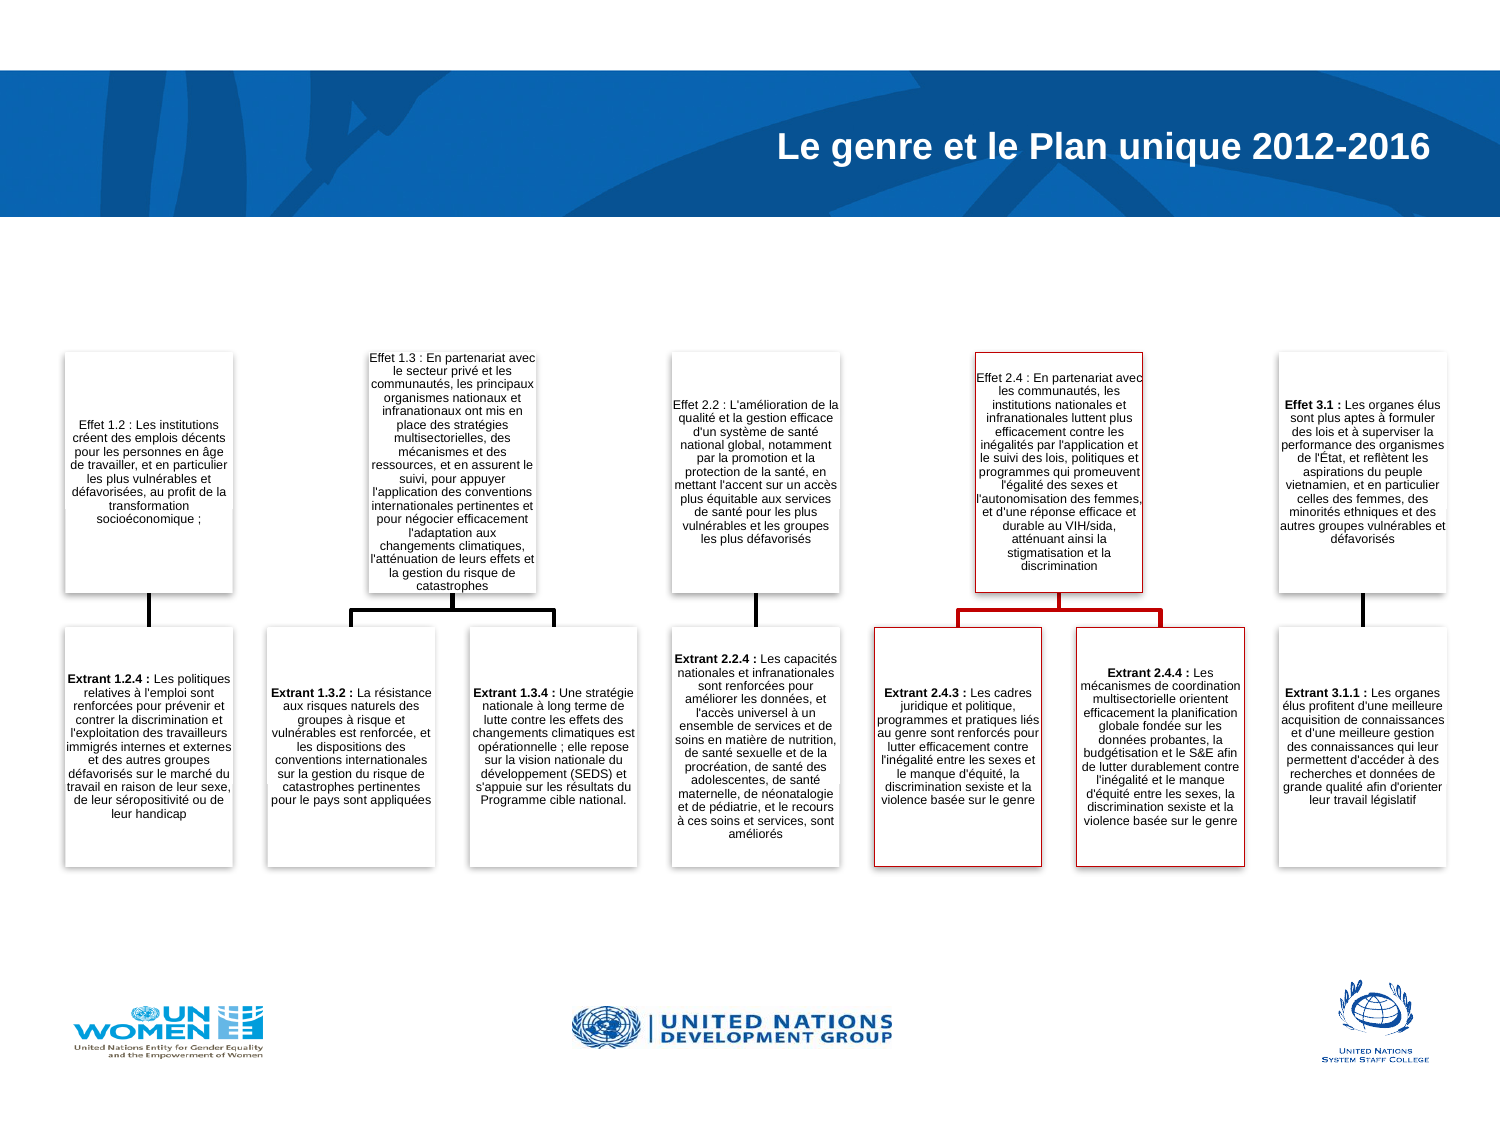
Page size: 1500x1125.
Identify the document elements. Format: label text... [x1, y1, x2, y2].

picture [194, 1006, 204, 1013]
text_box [64, 243, 1448, 977]
picture [1322, 979, 1429, 1063]
picture [572, 1006, 892, 1049]
picture [0, 70, 1500, 217]
title Le genre et le Plan unique 2012-2016 [171, 94, 1447, 195]
picture [73, 1006, 263, 1059]
picture [170, 1006, 179, 1018]
